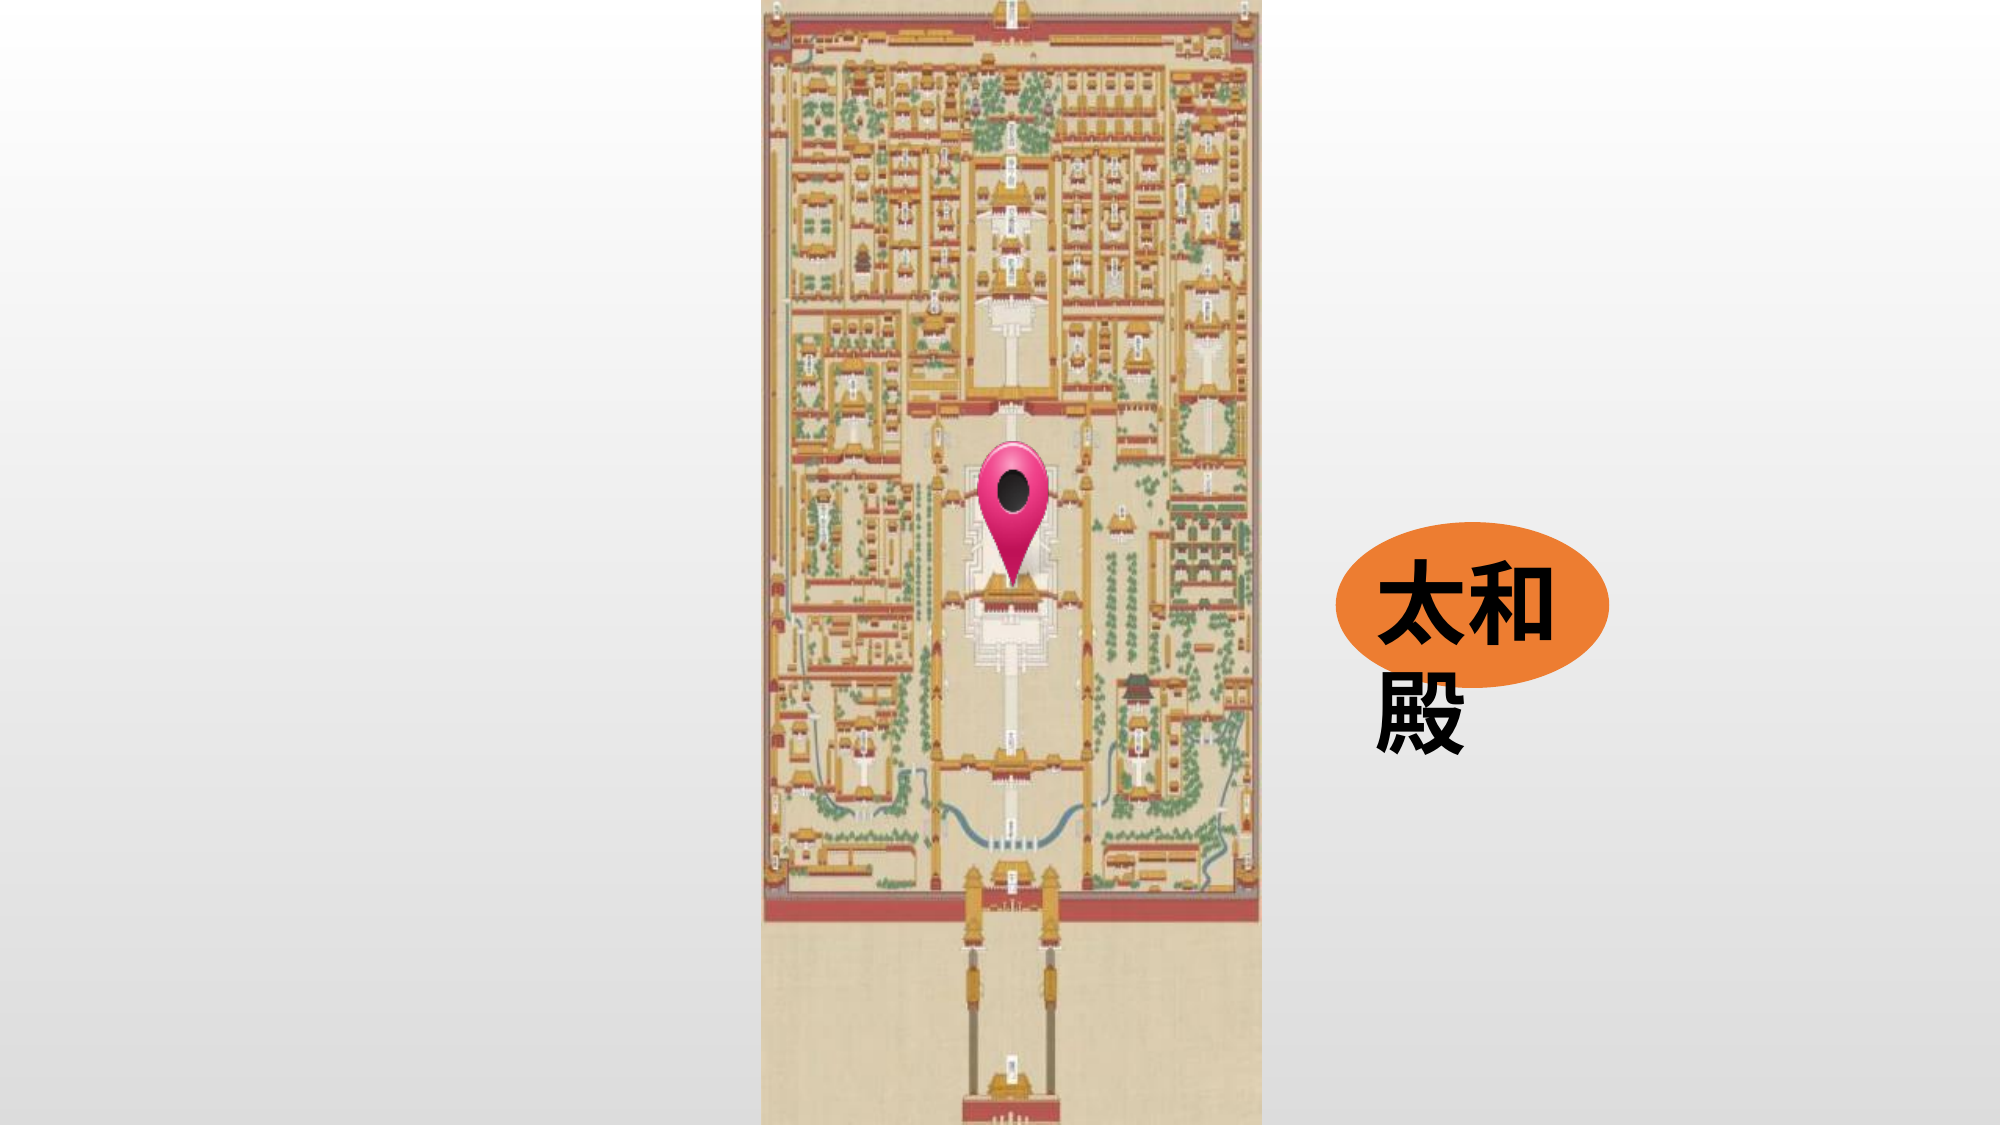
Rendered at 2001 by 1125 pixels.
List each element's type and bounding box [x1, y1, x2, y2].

picture [761, 0, 1262, 1125]
text_box [1335, 522, 1611, 776]
